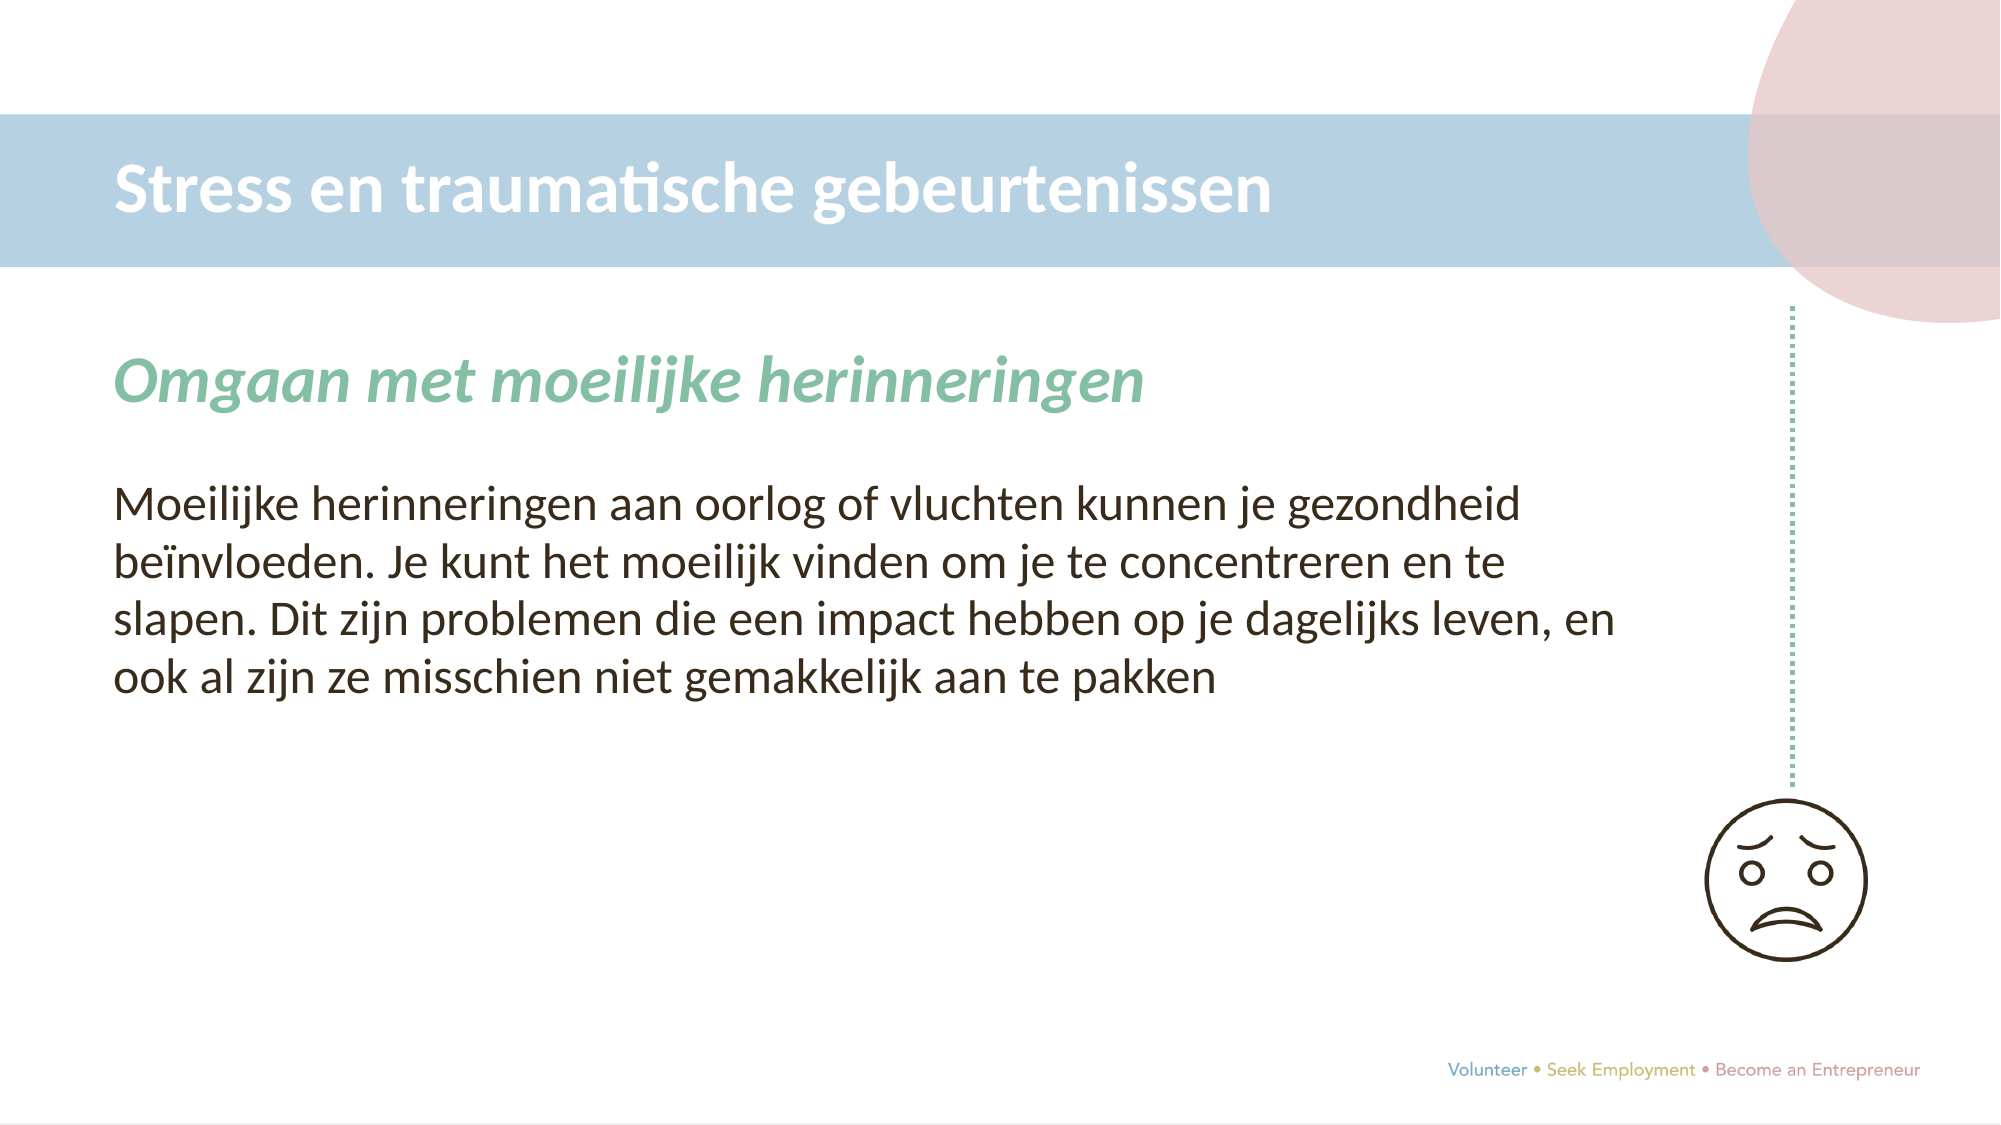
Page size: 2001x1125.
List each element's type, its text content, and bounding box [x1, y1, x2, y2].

picture [1682, 777, 1889, 984]
text_box [1747, 0, 2000, 323]
picture [1418, 1046, 1971, 1103]
text_box [0, 113, 1792, 268]
text_box Omgaan met moeilijke herinneringen Moeilijke herinneringen aan oorlog of vluchten kunnen je gezondheid beïnvloeden. Je kunt het moeilijk vinden om je te concentreren en te slapen. Dit zijn problemen die een impact hebben op je dagelijks leven, en ook al zijn ze misschien niet gemakkelijk aan te pakken [98, 350, 1661, 975]
text_box Stress en traumatische gebeurtenissen [99, 147, 1312, 290]
